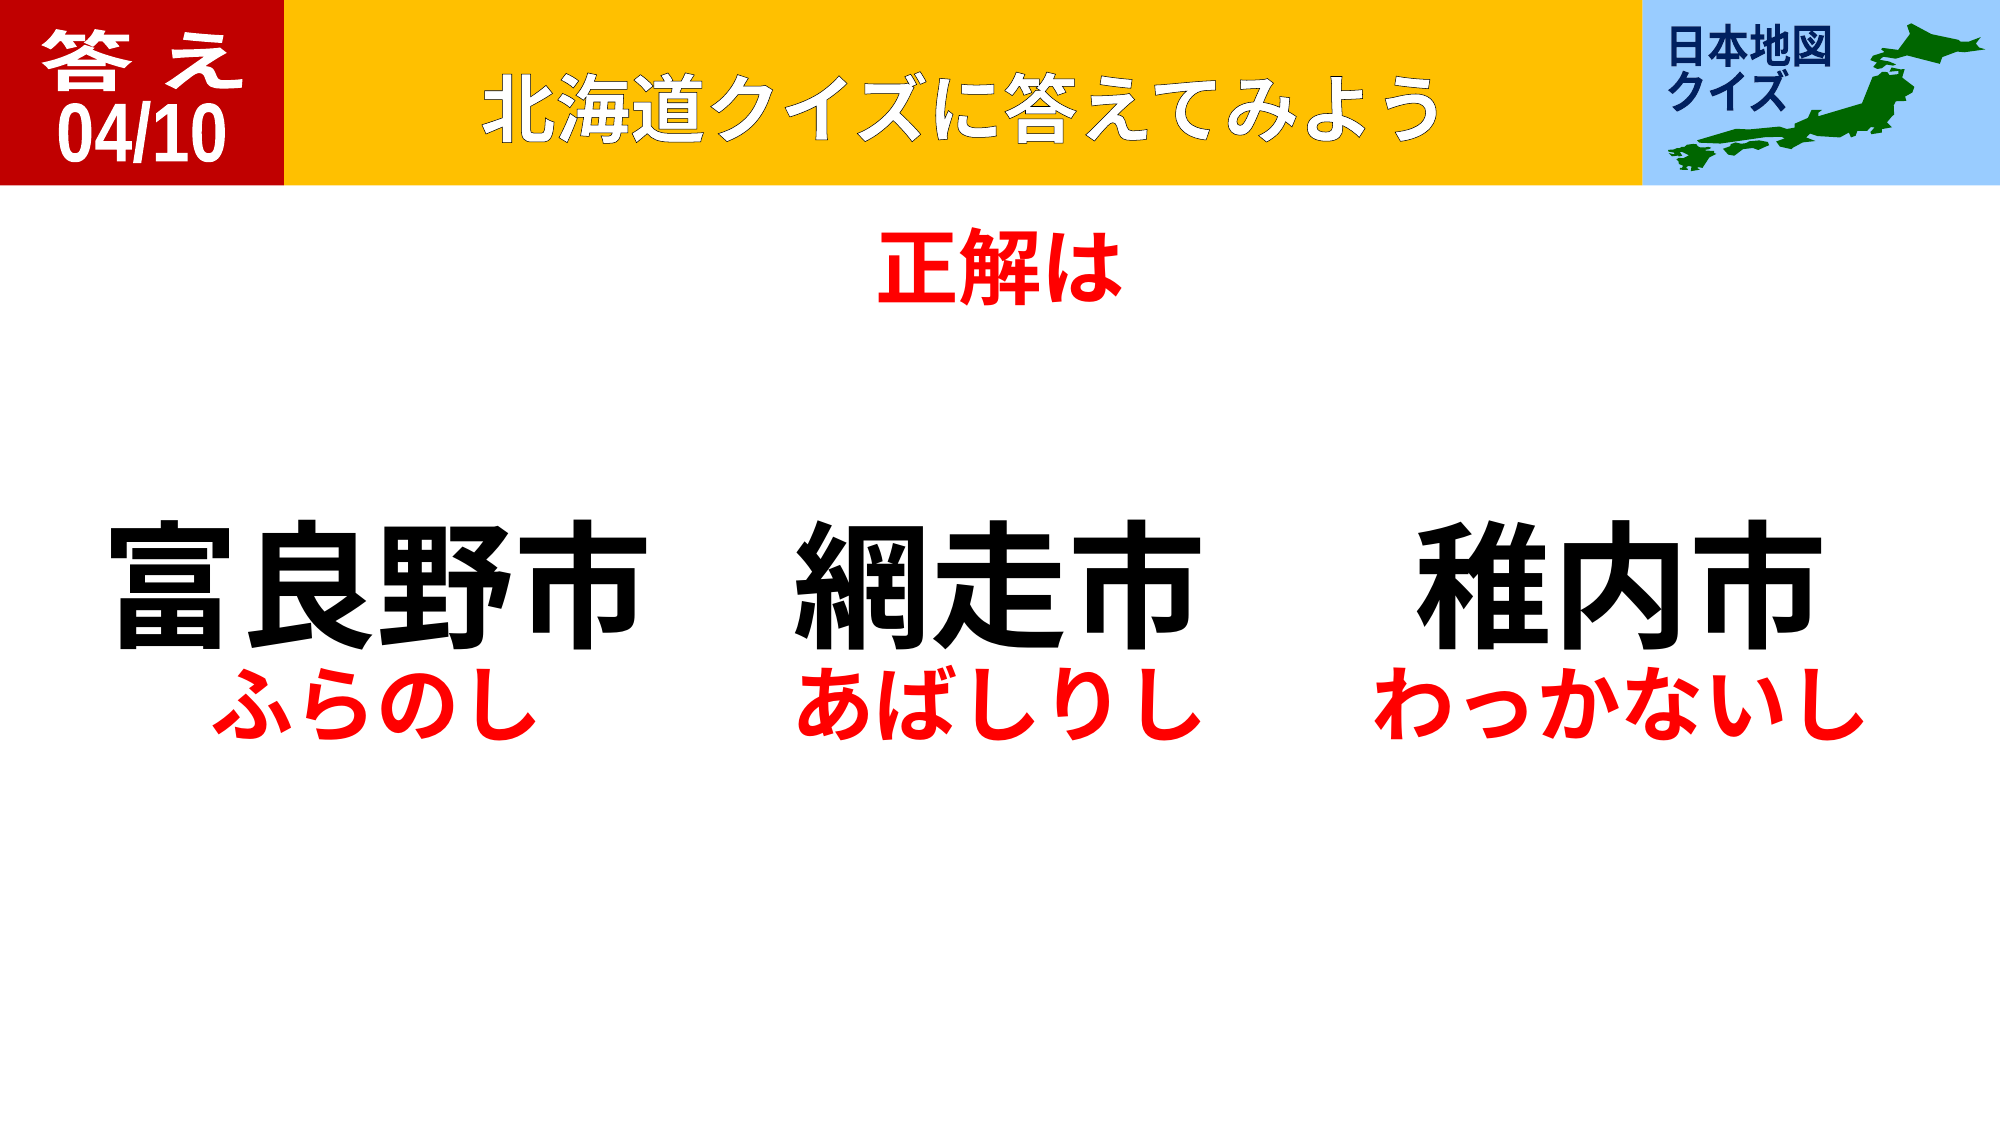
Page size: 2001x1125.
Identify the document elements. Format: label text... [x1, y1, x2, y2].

text_box わっかないし [1356, 644, 1886, 759]
text_box 正解は [860, 207, 1140, 323]
text_box ふらのし [195, 644, 559, 759]
text_box 網走市 [778, 492, 1222, 644]
text_box 富良野市 [87, 492, 667, 673]
text_box 稚内市 [1399, 492, 1843, 644]
text_box あばしりし [776, 644, 1223, 759]
